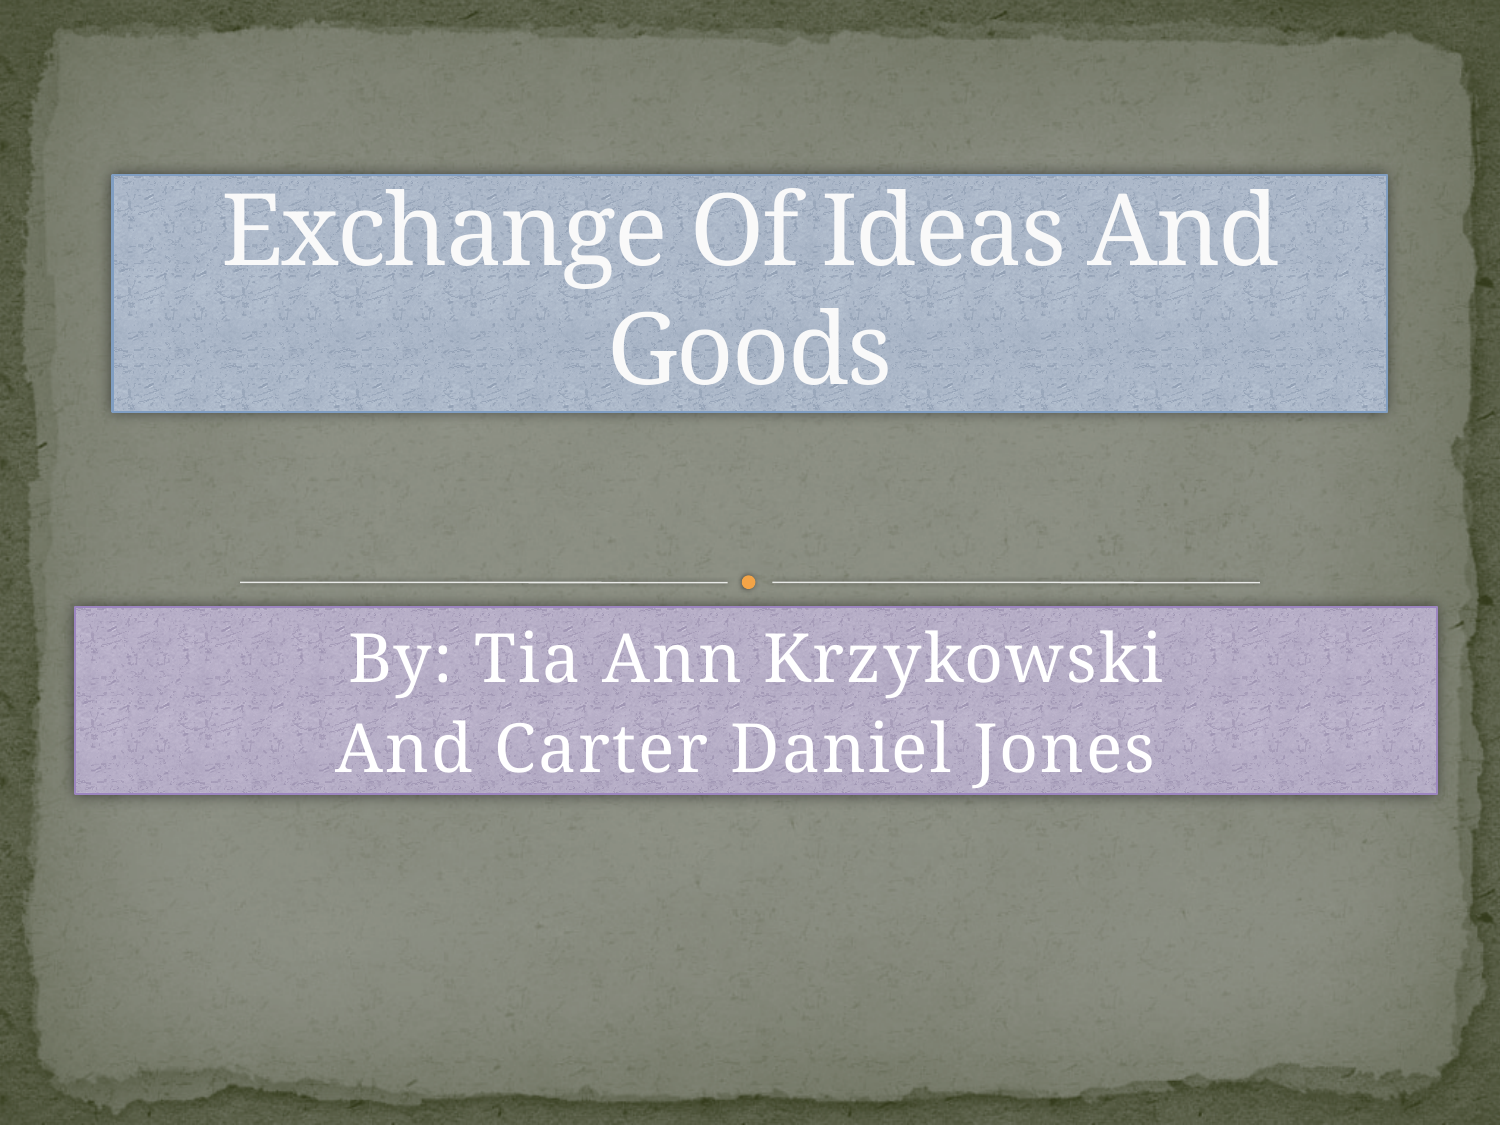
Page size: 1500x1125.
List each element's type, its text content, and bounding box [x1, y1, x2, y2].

title Exchange Of Ideas And Goods [111, 174, 1388, 413]
subtitle By: Tia Ann Krzykowski And Carter Daniel Jones [74, 606, 1438, 795]
